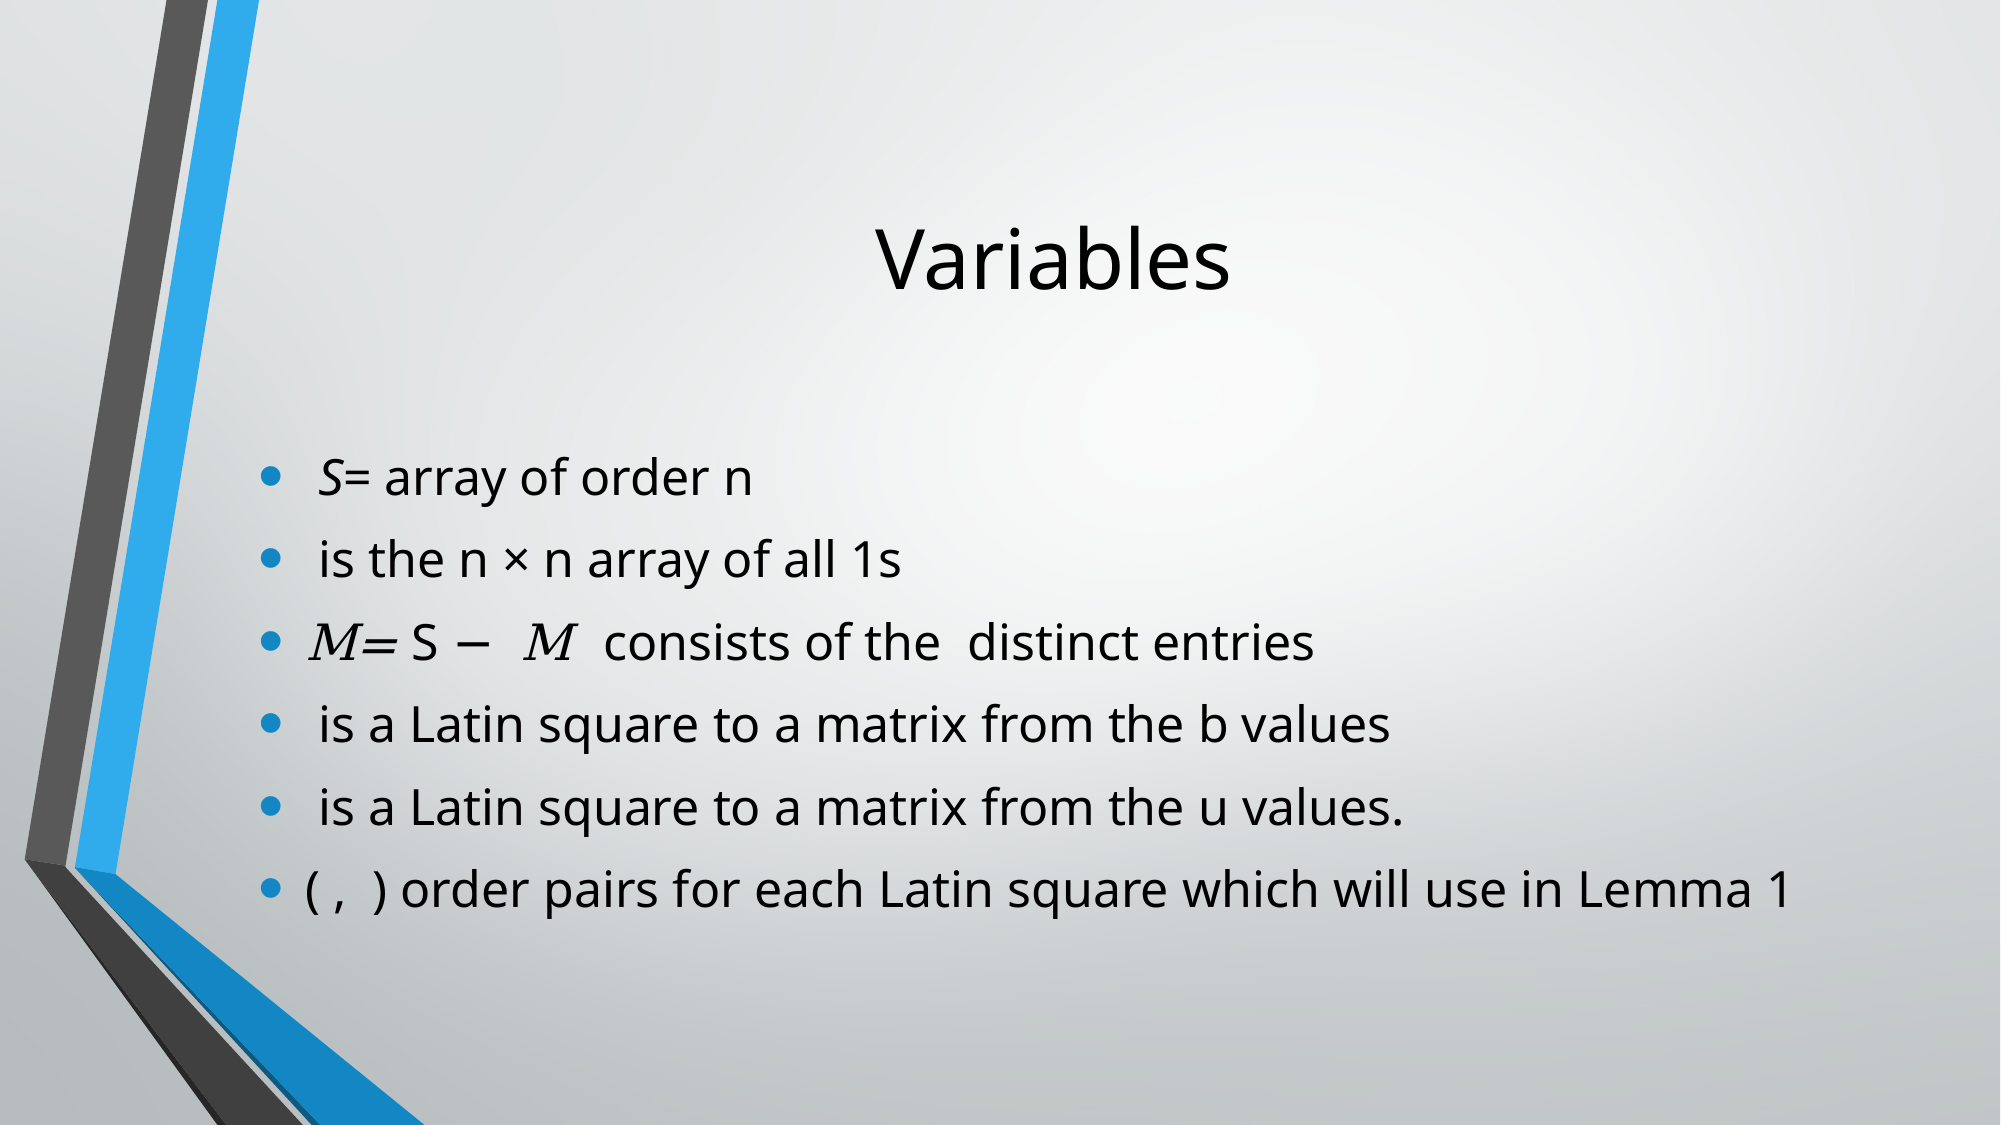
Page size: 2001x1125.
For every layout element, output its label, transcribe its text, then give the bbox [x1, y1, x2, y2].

title Variables [243, 112, 1887, 400]
